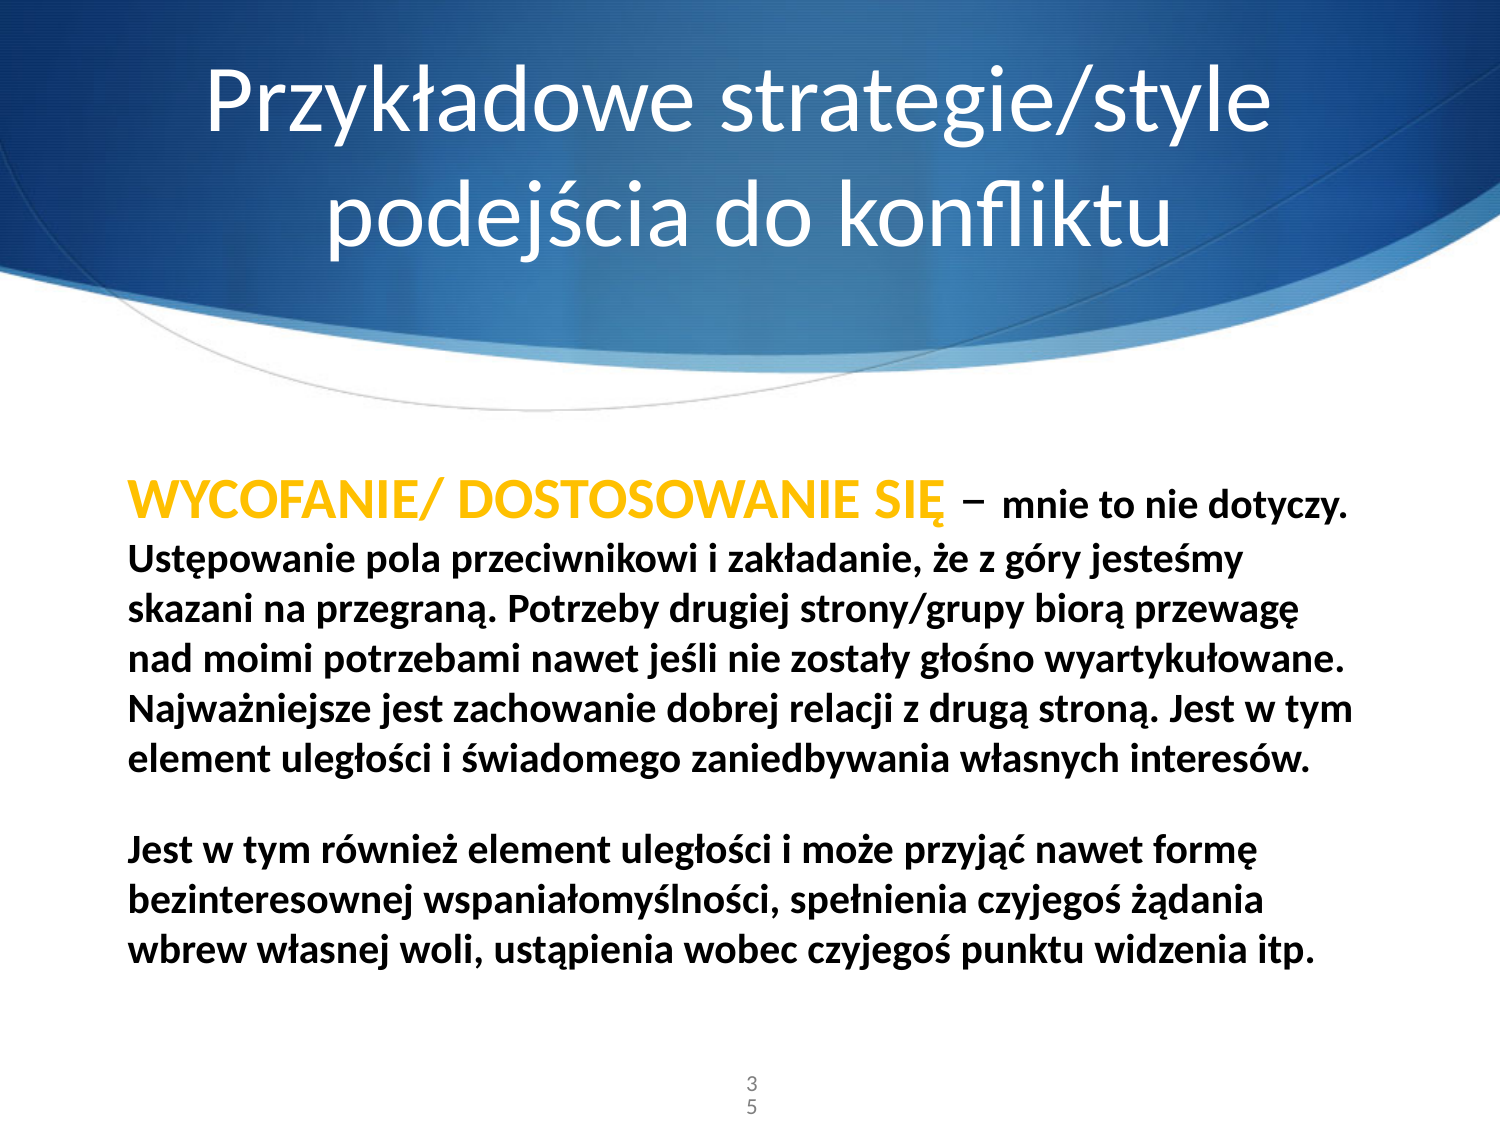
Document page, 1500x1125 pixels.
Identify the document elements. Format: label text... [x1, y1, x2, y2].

title Przykładowe strategie/style podejścia do konfliktu [75, 0, 1425, 301]
slide_number 35 [730, 1062, 769, 1103]
list WYCOFANIE/ DOSTOSOWANIE SIĘ – mnie to nie dotyczy. Ustępowanie pola przeciwnikowi i zakładanie, że z góry jesteśmy skazani na przegraną. Potrzeby drugiej strony/grupy biorą przewagę nad moimi potrzebami nawet jeśli nie zostały głośno wyartykułowane. Najważniejsze jest zachowanie dobrej relacji z drugą stroną. Jest w tym element uległości i świadomego zaniedbywania własnych interesów. Jest w tym również element uległości i może przyjąć nawet formę bezinteresownej wspaniałomyślności, spełnienia czyjegoś żądania wbrew własnej woli, ustąpienia wobec czyjegoś punktu widzenia itp. [121, 454, 1379, 991]
picture [0, 0, 1500, 1125]
